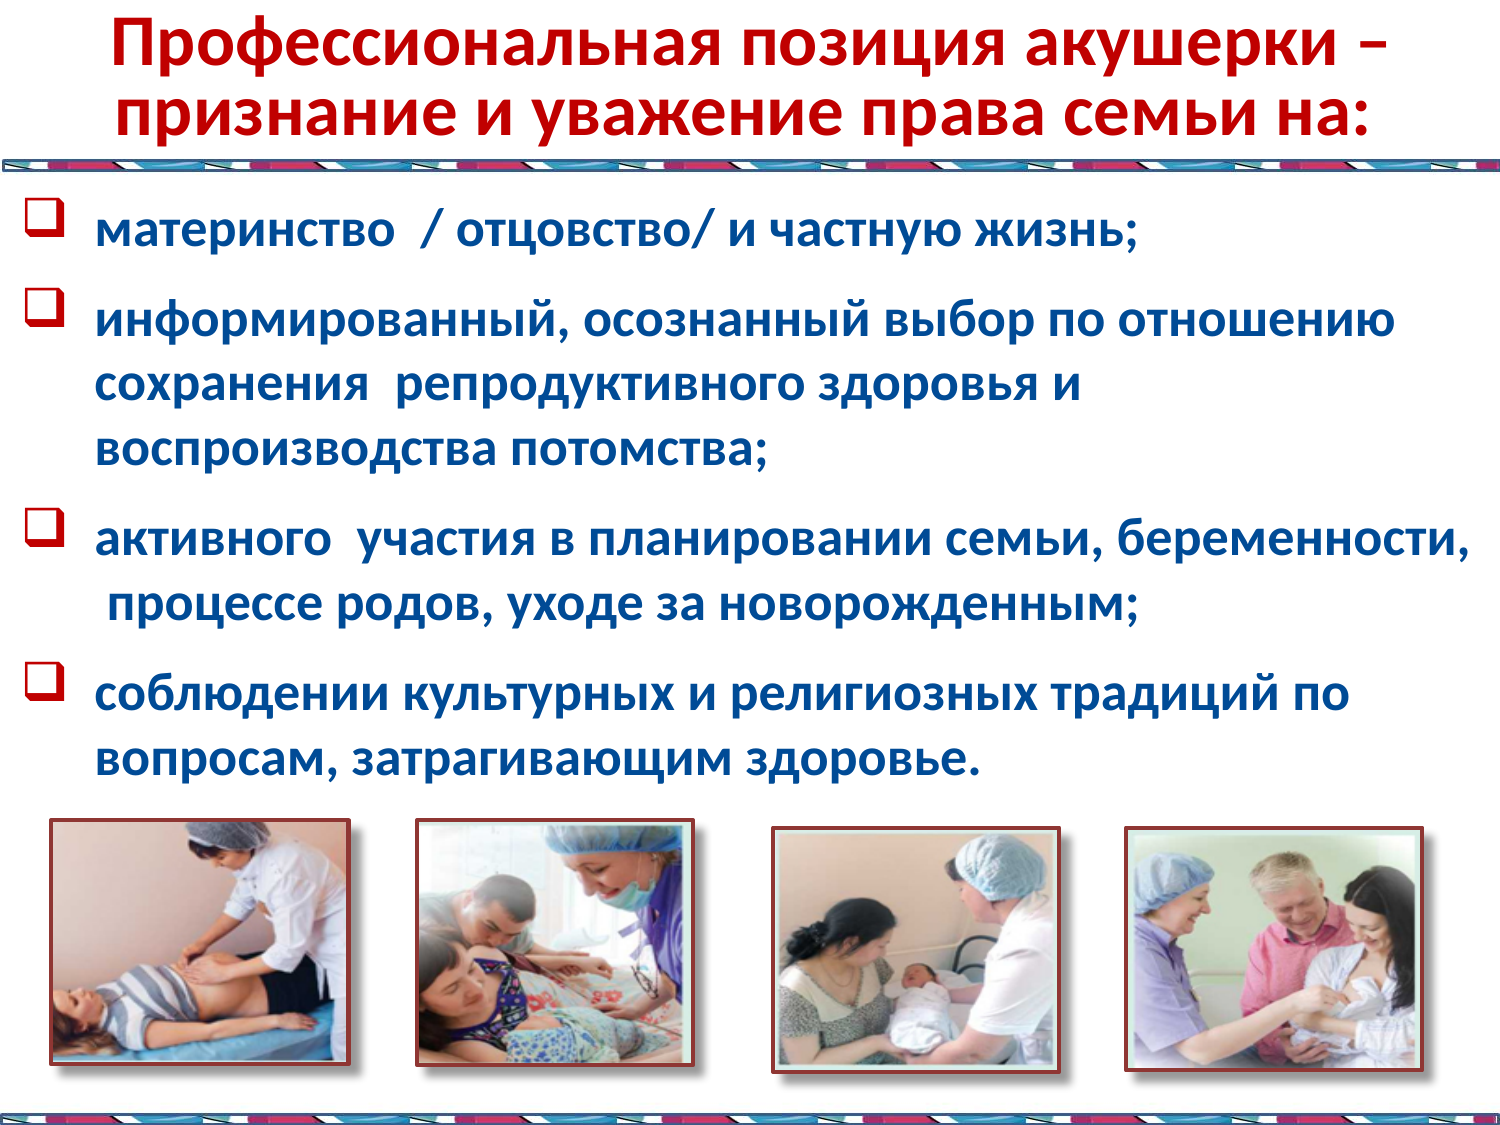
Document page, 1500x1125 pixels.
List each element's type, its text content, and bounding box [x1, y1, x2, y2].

text_box материнство / отцовство/ и частную жизнь; информированный, осознанный выбор по отношению сохранения репродуктивного здоровья и воспроизводства потомства; активного участия в планировании семьи, беременности, процессе родов, уходе за новорожденным; соблюдении культурных и религиозных традиций по вопросам, затрагивающим здоровье. [5, 184, 1495, 794]
picture [0, 0, 1500, 1125]
text_box Профессиональная позиция акушерки – признание и уважение права семьи на: [3, 2, 1500, 158]
